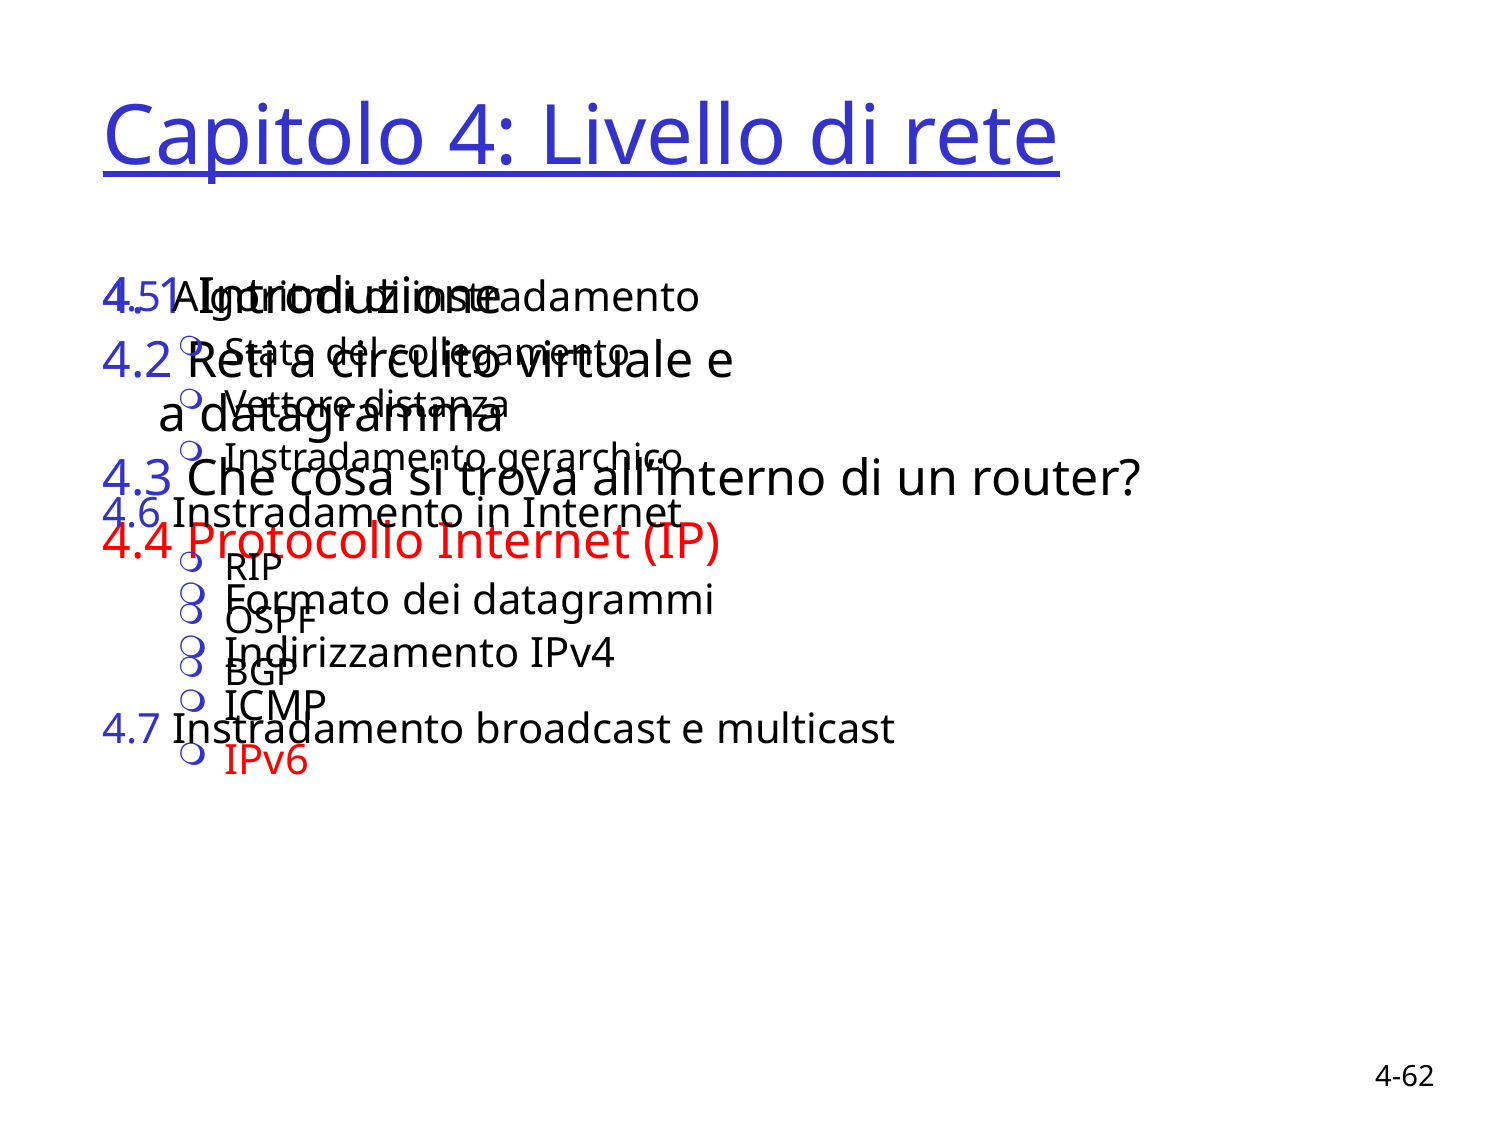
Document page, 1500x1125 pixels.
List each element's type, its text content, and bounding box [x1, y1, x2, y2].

title Capitolo 4: Livello di rete [87, 37, 1363, 226]
slide_number 4-62 [1338, 1049, 1451, 1125]
list 4.5 Algoritmi di instradamento Stato del collegamento Vettore distanza Instradamento gerarchico 4.6 Instradamento in Internet RIP OSPF BGP 4.7 Instradamento broadcast e multicast [87, 262, 1363, 1026]
